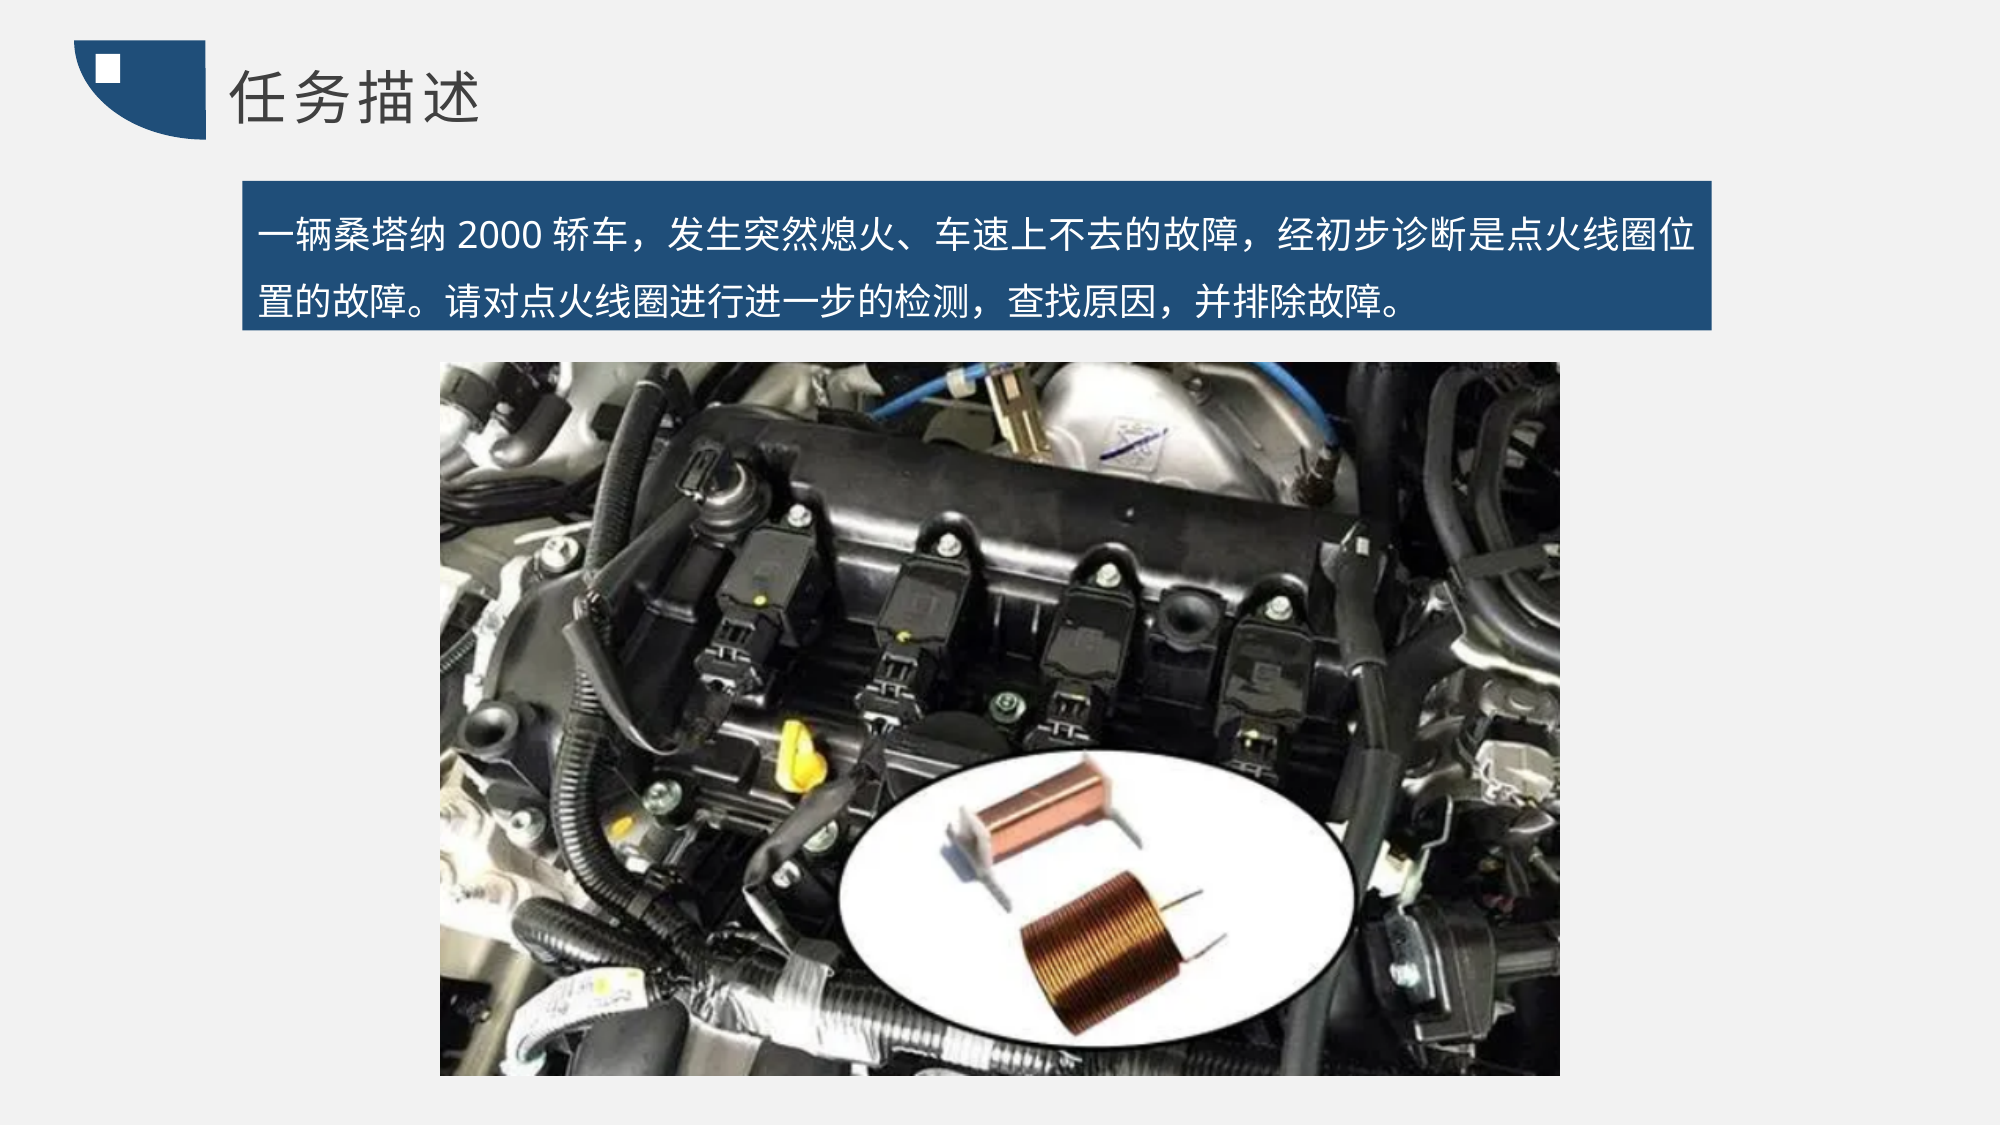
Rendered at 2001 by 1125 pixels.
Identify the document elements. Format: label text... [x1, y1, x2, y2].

picture [440, 362, 1560, 1076]
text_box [74, 0, 815, 140]
text_box 一辆桑塔纳2000轿车，发生突然熄火、车速上不去的故障，经初步诊断是点火线圈位置的故障。请对点火线圈进行进一步的检测，查找原因，并排除故障。 [242, 180, 1712, 331]
